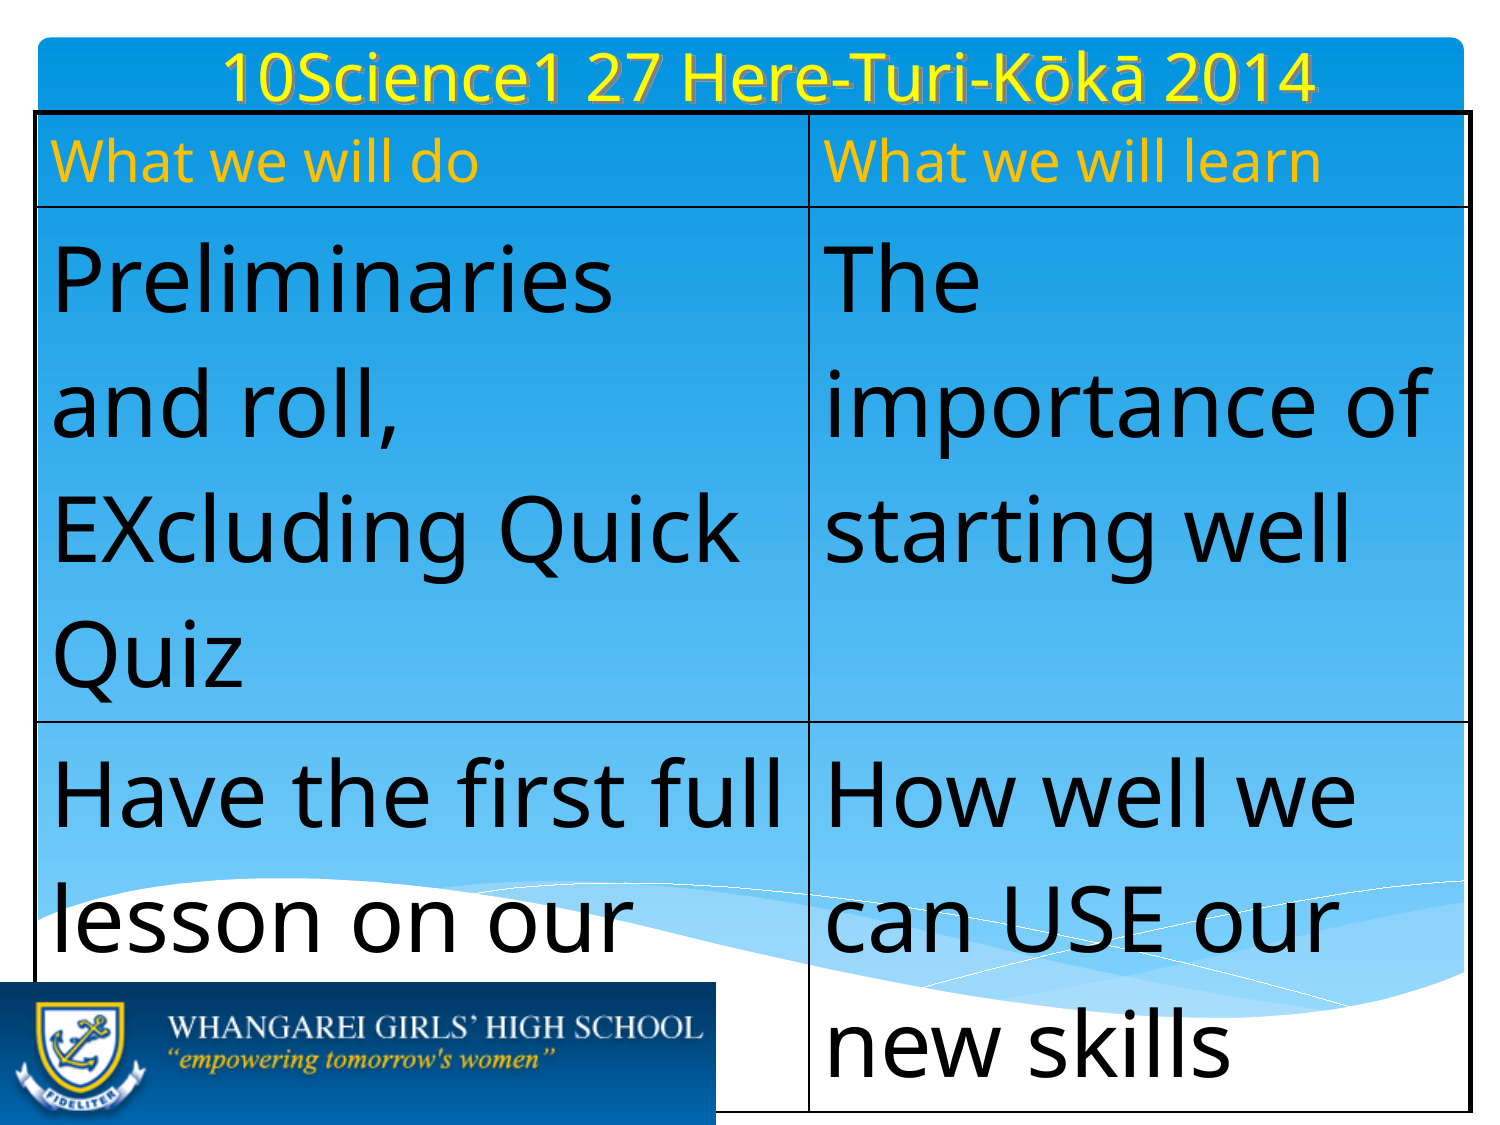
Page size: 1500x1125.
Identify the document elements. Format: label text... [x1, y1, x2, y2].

table_cell Have the first full lesson on our assessment [37, 723, 808, 1111]
text_box 10Science1 27 Here-Turi-Kōkā 2014 [162, 24, 1375, 110]
table_cell How well we can USE our new skills [810, 723, 1468, 1111]
table_header What we will learn [810, 115, 1468, 206]
table_header What we will do [37, 115, 808, 206]
table_cell The importance of starting well [810, 208, 1468, 721]
picture [0, 982, 716, 1125]
table_cell Preliminaries and roll, EXcluding Quick Quiz [37, 208, 808, 721]
